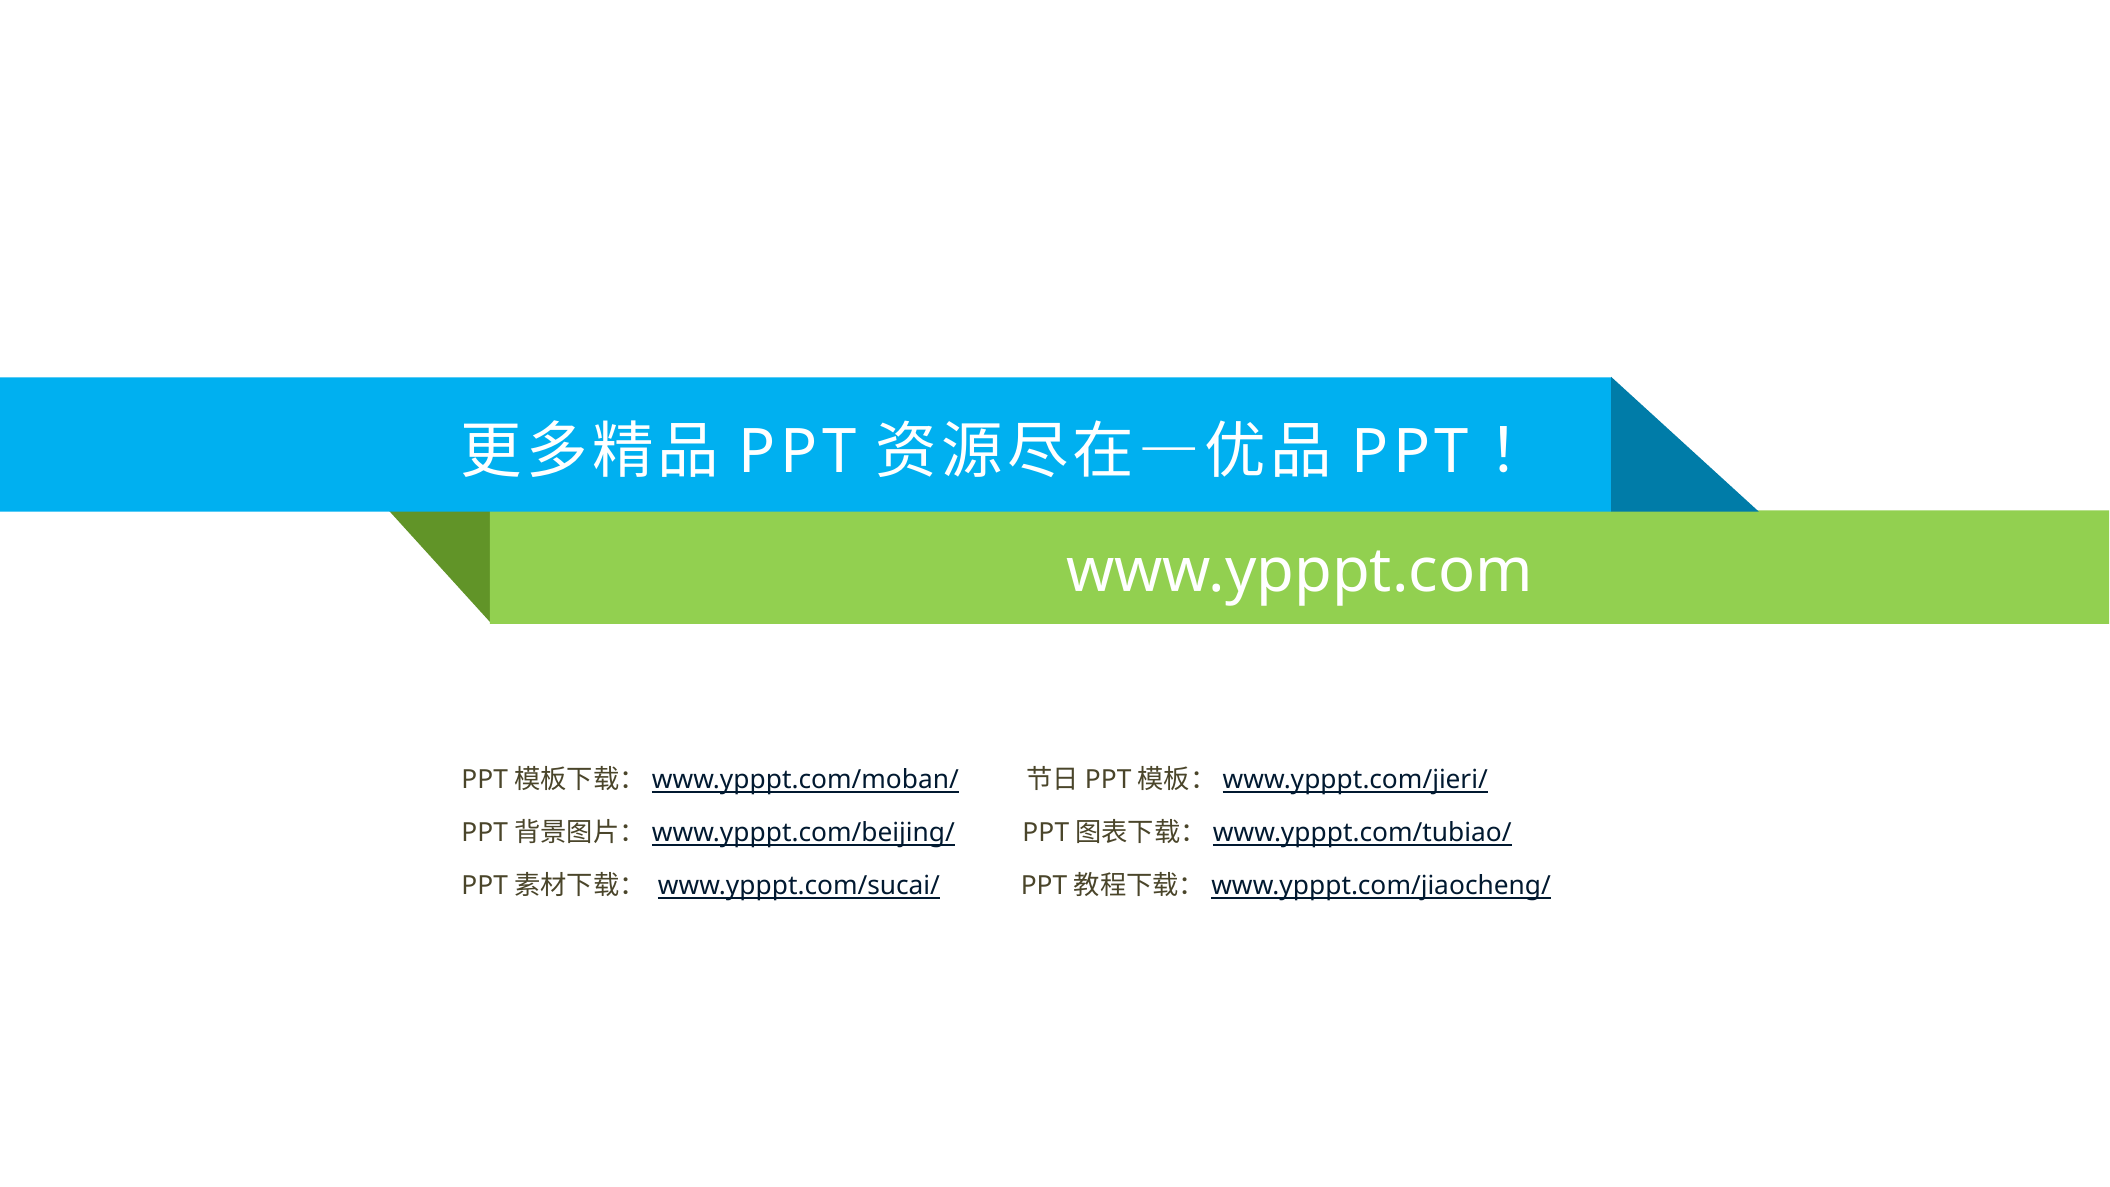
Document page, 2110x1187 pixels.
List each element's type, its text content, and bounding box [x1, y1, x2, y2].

text_box PPT模板下载：www.ypppt.com/moban/ 节日PPT模板：www.ypppt.com/jieri/ PPT背景图片：www.ypppt.com/beijing/ PPT图表下载：www.ypppt.com/tubiao/ PPT素材下载： www.ypppt.com/sucai/ PPT教程下载：www.ypppt.com/jiaocheng/ [446, 678, 1642, 972]
text_box 更多精品PPT资源尽在—优品PPT！ [0, 376, 1610, 513]
text_box www.ypppt.com [489, 509, 2110, 625]
text_box [389, 513, 489, 623]
text_box [1610, 374, 1762, 513]
